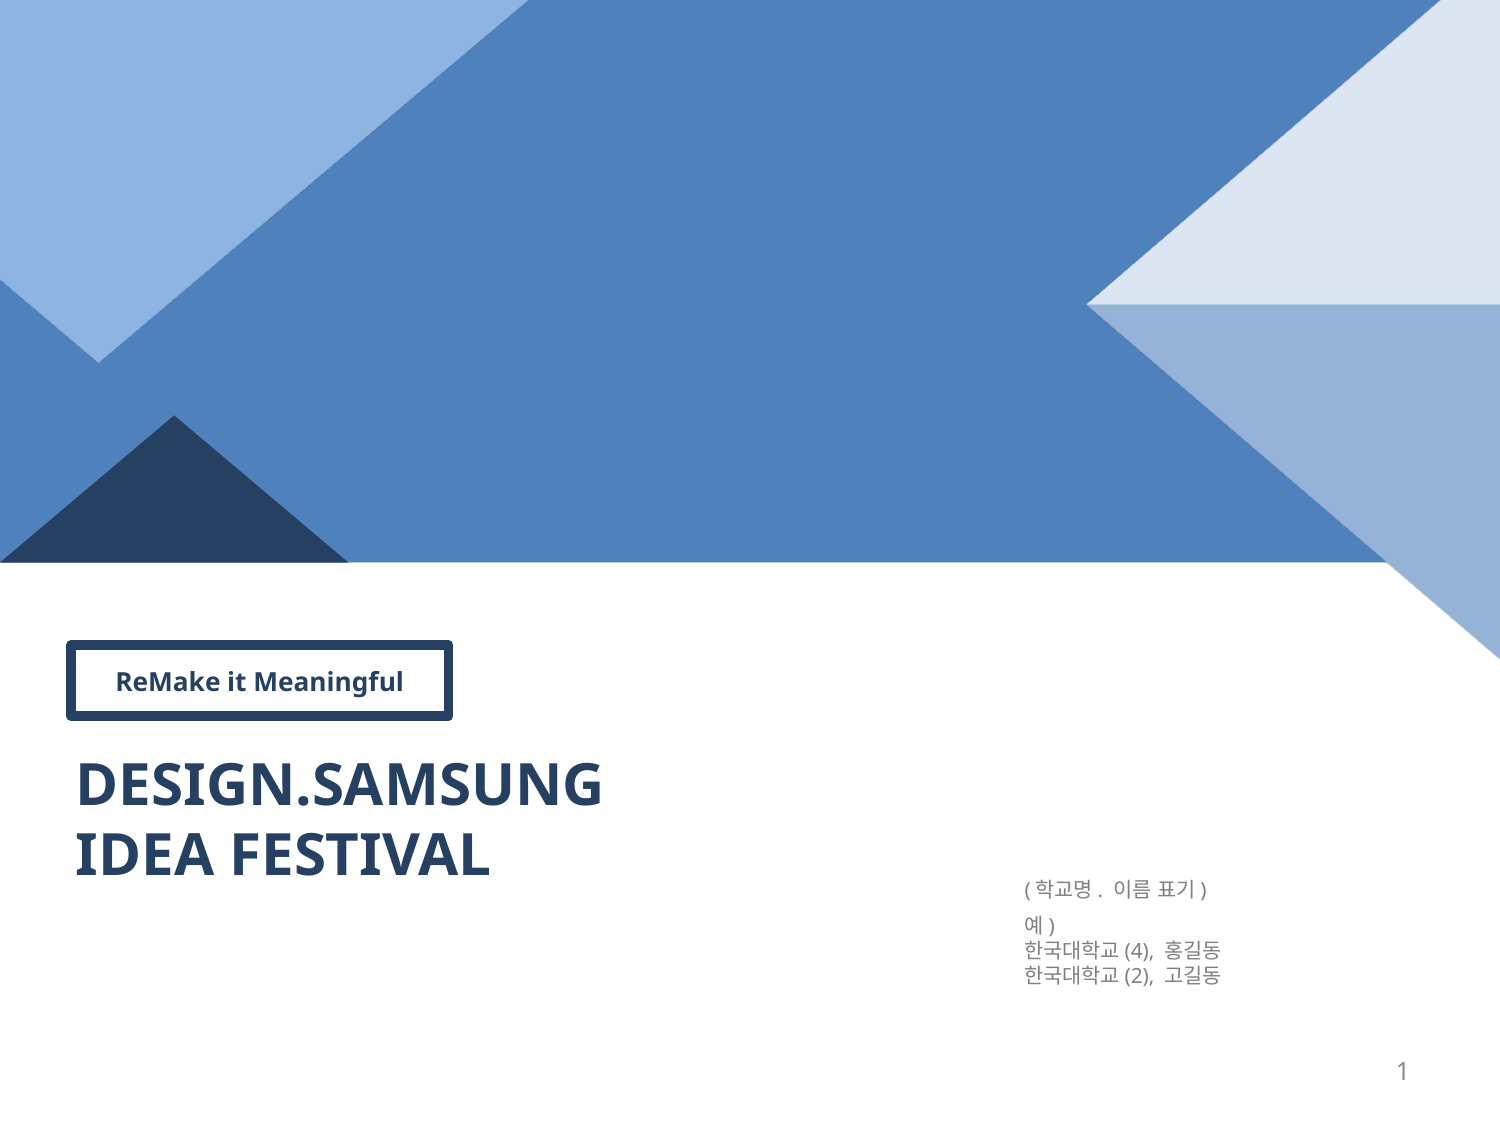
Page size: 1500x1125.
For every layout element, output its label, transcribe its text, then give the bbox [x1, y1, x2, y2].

slide_number 1 [1074, 1042, 1425, 1103]
picture [1085, 0, 1500, 660]
text_box (학교명. 이름 표기) [1009, 869, 1447, 910]
picture [0, 0, 534, 364]
text_box 예) 한국대학교(4), 홍길동 한국대학교(2), 고길동 [1009, 910, 1447, 1020]
